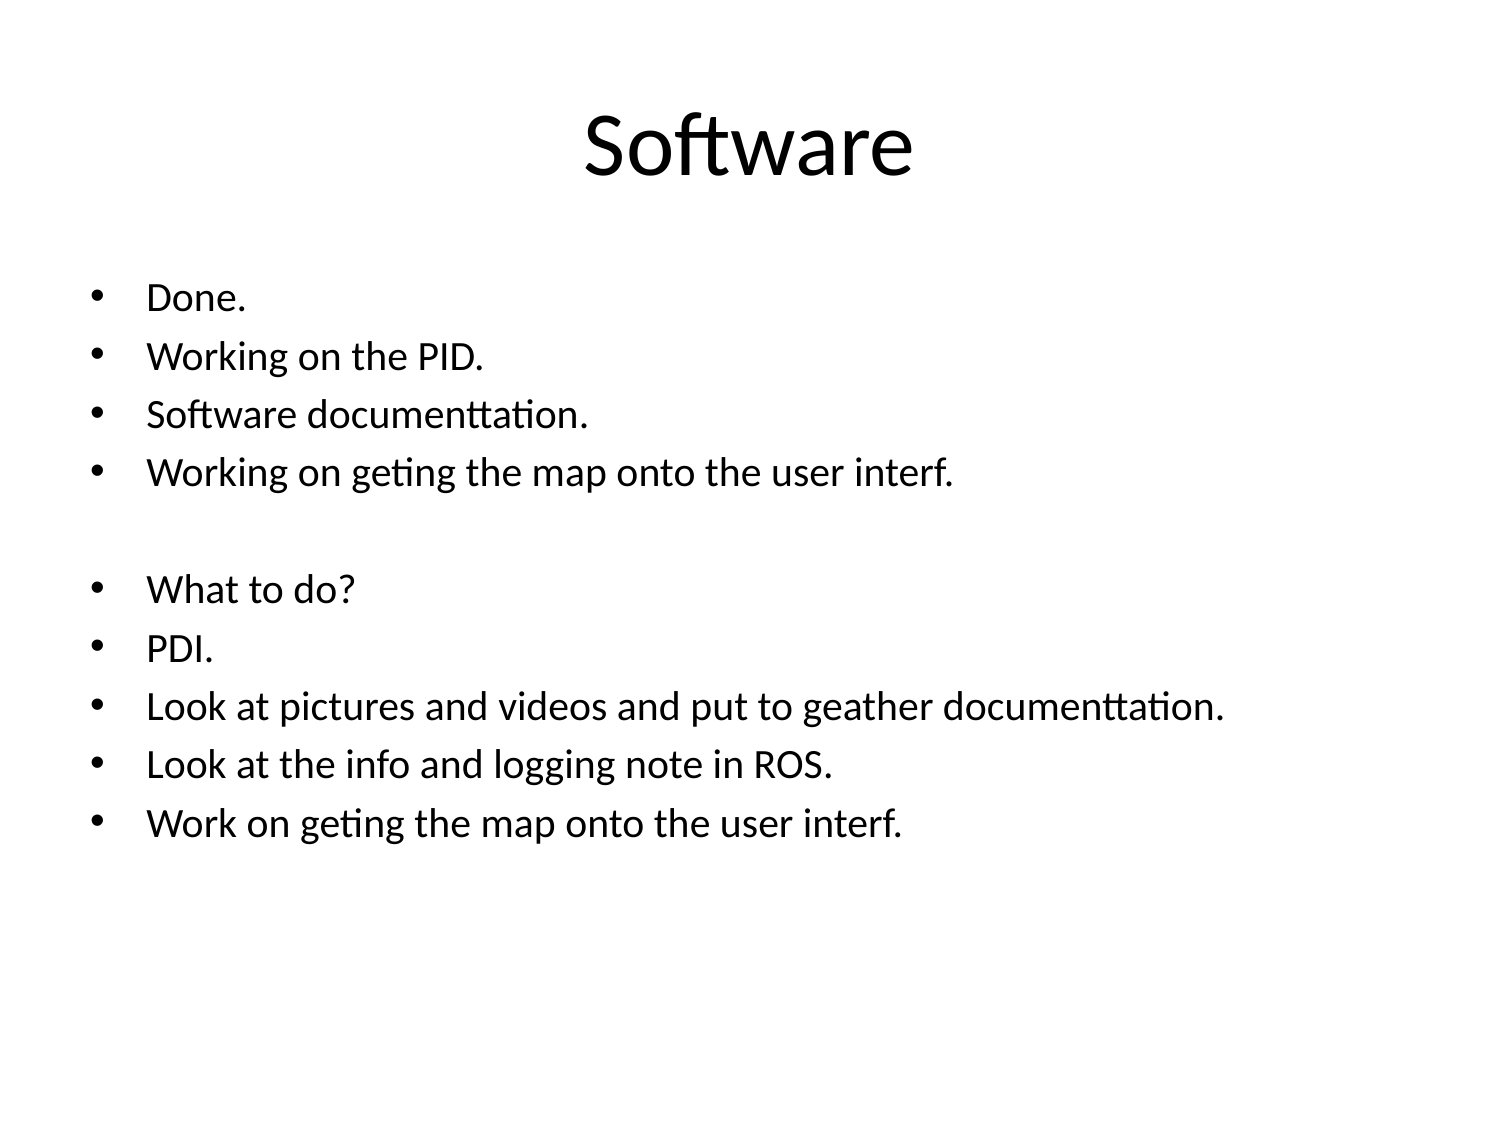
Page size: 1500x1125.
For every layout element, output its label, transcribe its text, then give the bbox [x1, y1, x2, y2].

title Software [75, 45, 1425, 233]
list Done. Working on the PID. Software documenttation. Working on geting the map onto the user interf. What to do? PDI. Look at pictures and videos and put to geather documenttation. Look at the info and logging note in ROS. Work on geting the map onto the user interf. [75, 262, 1425, 1005]
